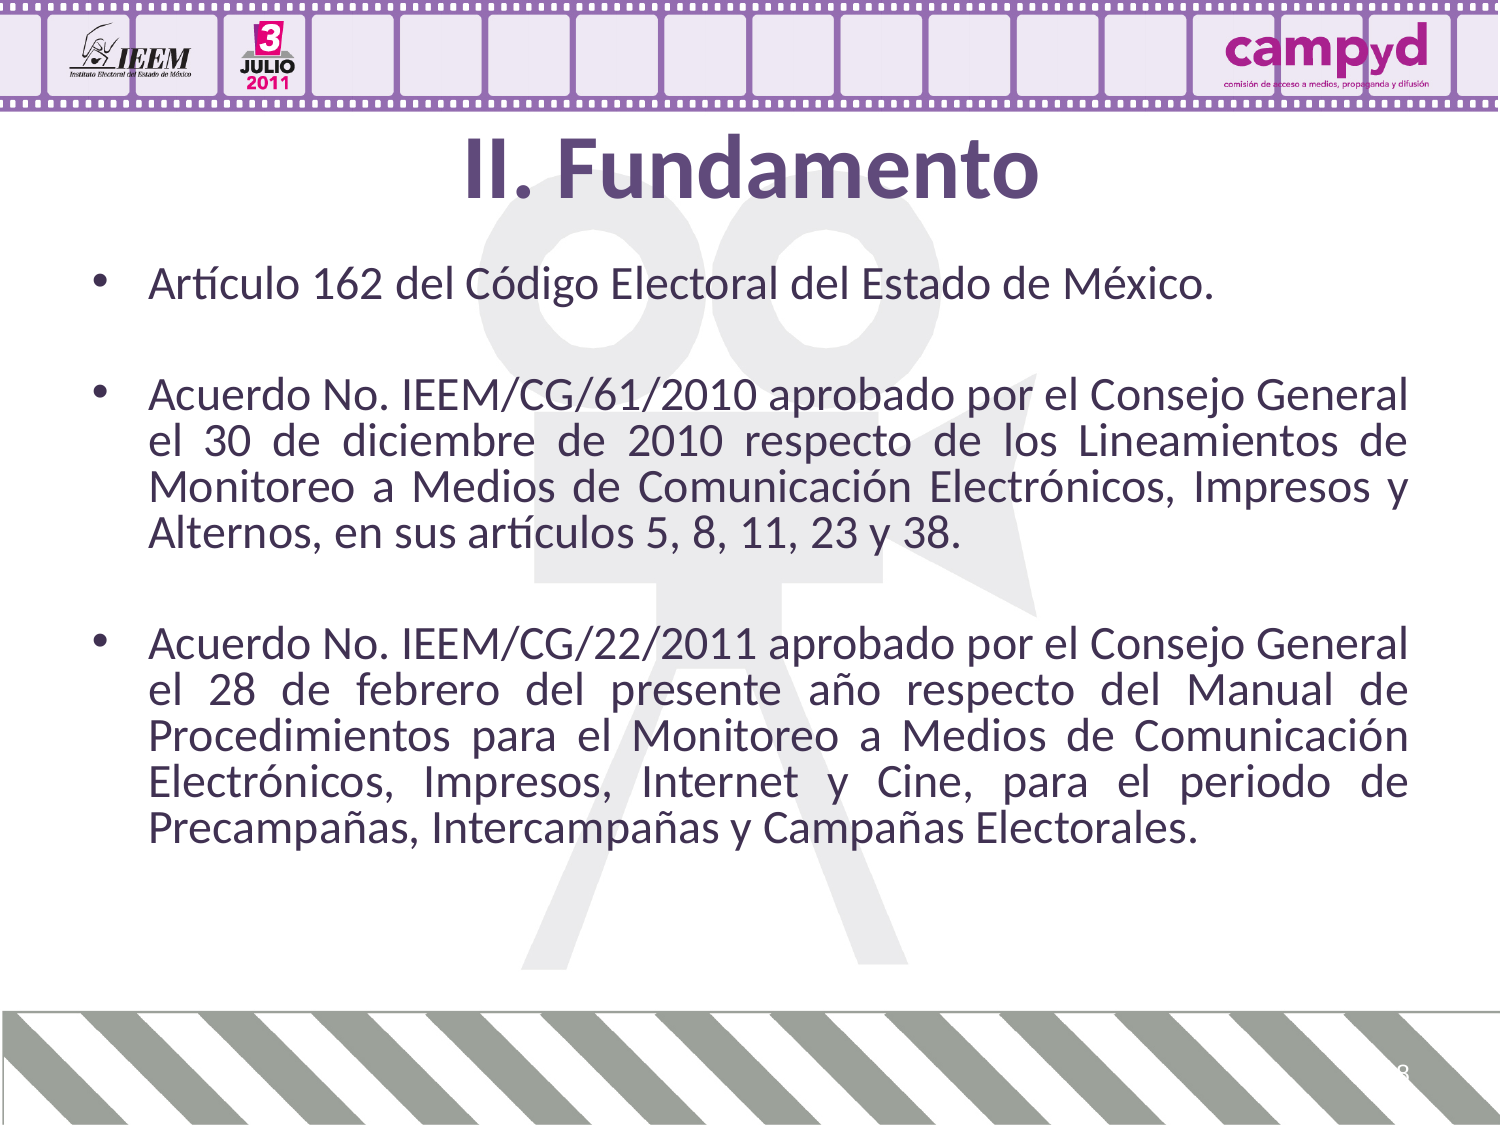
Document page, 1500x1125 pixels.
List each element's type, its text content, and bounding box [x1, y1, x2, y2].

slide_number 8 [1074, 1042, 1425, 1103]
list Artículo 162 del Código Electoral del Estado de México. Acuerdo No. IEEM/CG/61/2010 aprobado por el Consejo General el 30 de diciembre de 2010 respecto de los Lineamientos de Monitoreo a Medios de Comunicación Electrónicos, Impresos y Alternos, en sus artículos 5, 8, 11, 23 y 38. Acuerdo No. IEEM/CG/22/2011 aprobado por el Consejo General el 28 de febrero del presente año respecto del Manual de Procedimientos para el Monitoreo a Medios de Comunicación Electrónicos, Impresos, Internet y Cine, para el periodo de Precampañas, Intercampañas y Campañas Electorales. [76, 255, 1427, 938]
picture [0, 0, 1500, 1125]
title II. Fundamento [76, 67, 1427, 255]
